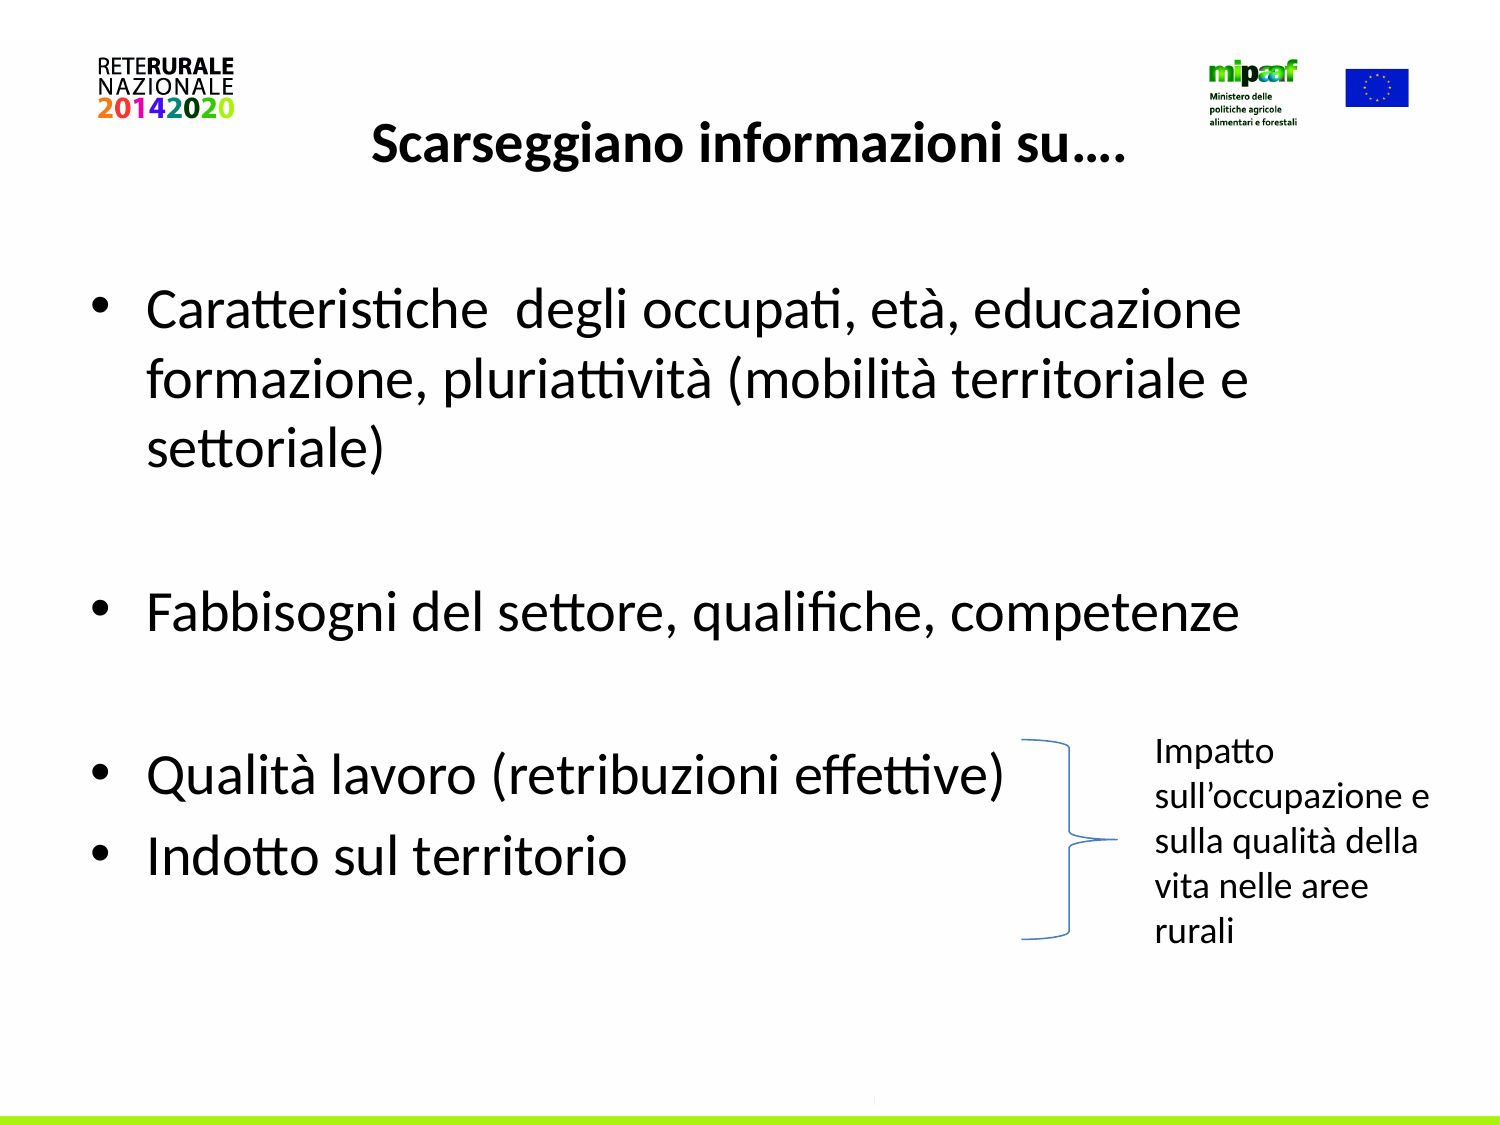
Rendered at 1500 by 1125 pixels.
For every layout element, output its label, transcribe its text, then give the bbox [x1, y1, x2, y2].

title Scarseggiano informazioni su…. [75, 45, 1425, 233]
text_box Impatto sull’occupazione e sulla qualità della vita nelle aree rurali [1139, 718, 1471, 959]
picture [0, 39, 1500, 1125]
text_box [1021, 738, 1118, 941]
list Caratteristiche degli occupati, età, educazione formazione, pluriattività (mobilità territoriale e settoriale) Fabbisogni del settore, qualifiche, competenze Qualità lavoro (retribuzioni effettive) Indotto sul territorio [75, 262, 1425, 1005]
